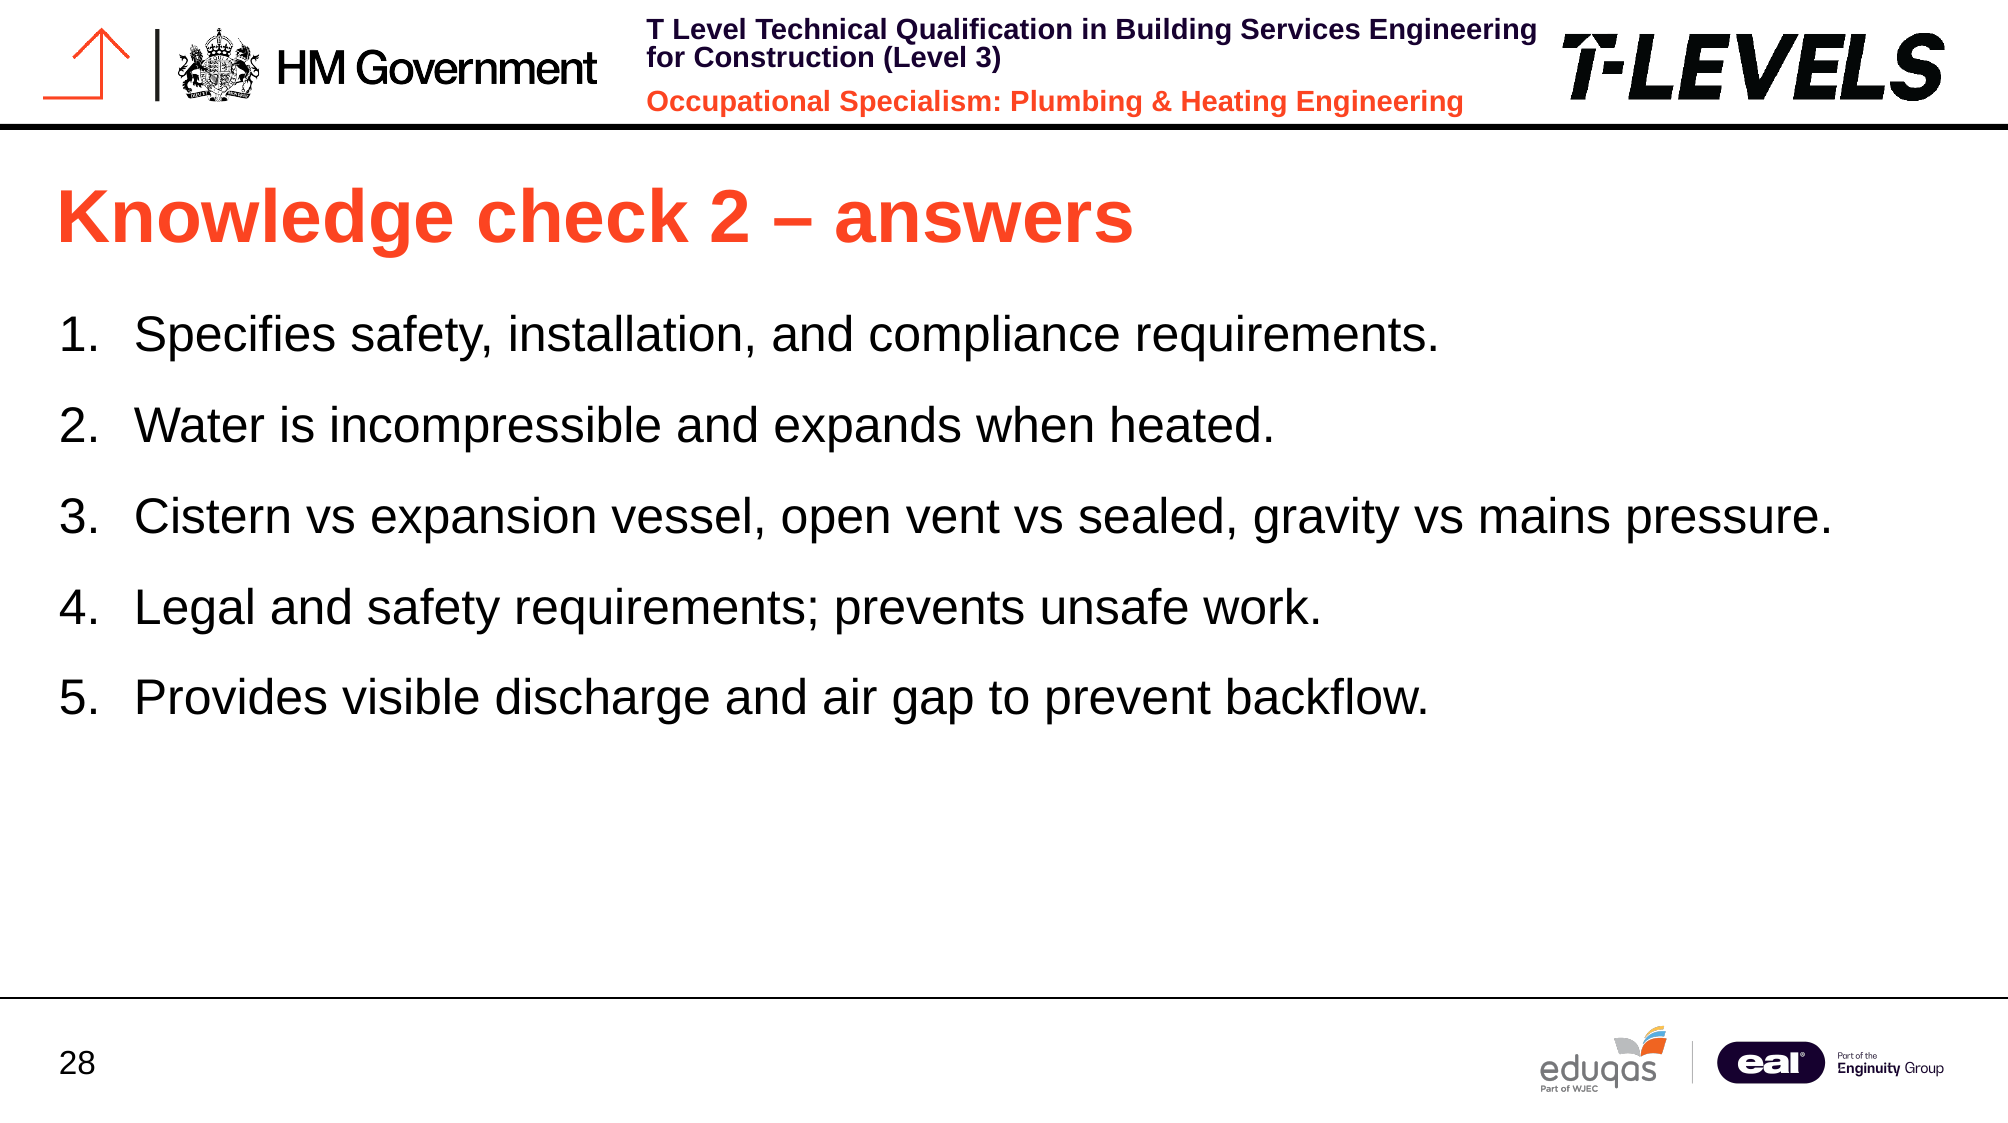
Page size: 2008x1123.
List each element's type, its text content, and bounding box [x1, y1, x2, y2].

picture [1543, 25, 1964, 108]
picture [1535, 1021, 1949, 1097]
title Knowledge check 2 – answers [41, 111, 1949, 314]
picture [155, 28, 597, 102]
picture [38, 27, 136, 100]
list Specifies safety, installation, and compliance requirements. Water is incompressible and expands when heated. Cistern vs expansion vessel, open vent vs sealed, gravity vs mains pressure. Legal and safety requirements; prevents unsafe work. Provides visible discharge and air gap to prevent backflow. [59, 295, 1949, 975]
